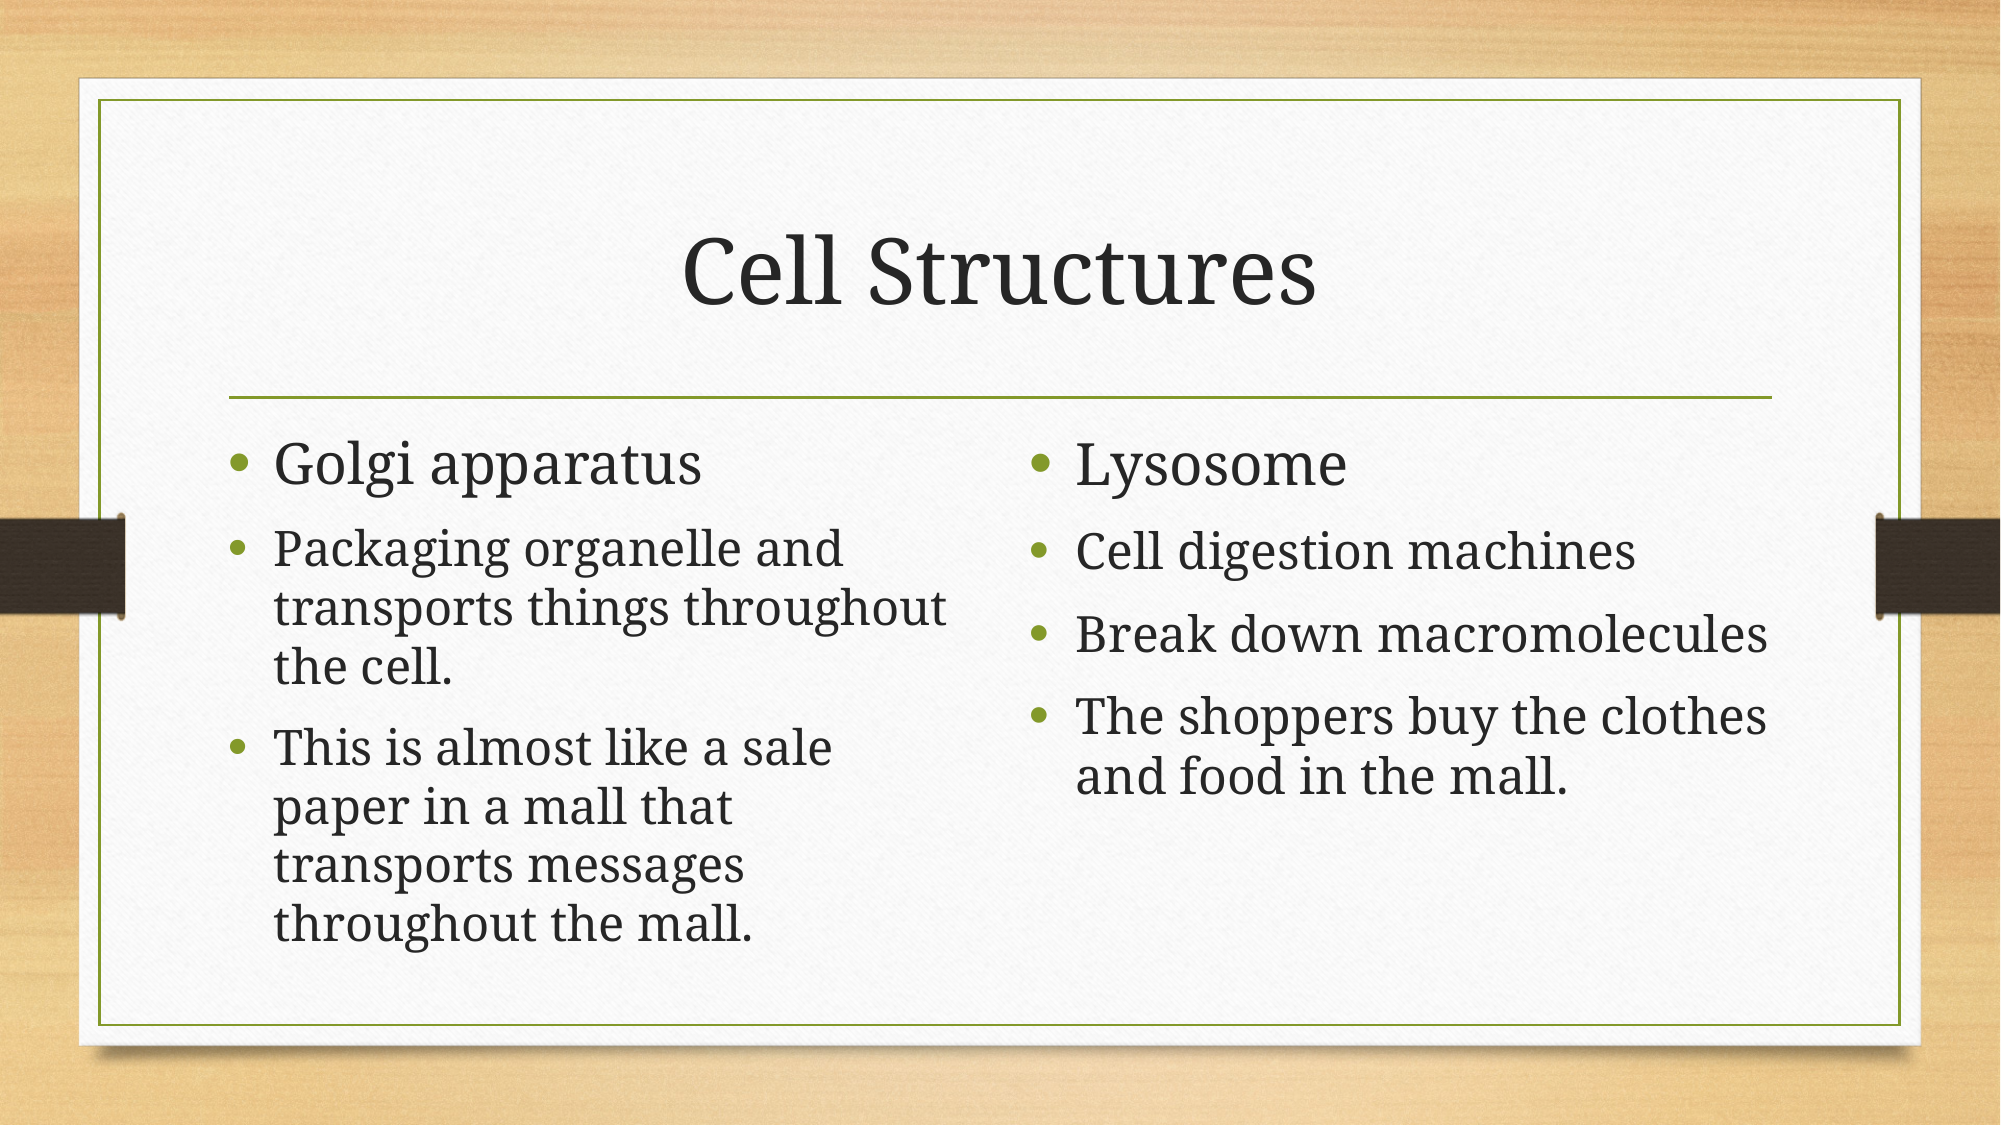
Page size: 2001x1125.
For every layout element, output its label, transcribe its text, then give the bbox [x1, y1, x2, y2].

list Golgi apparatus Packaging organelle and transports things throughout the cell. This is almost like a sale paper in a mall that transports messages throughout the mall. [213, 420, 987, 963]
picture [0, 0, 2001, 1125]
list Lysosome Cell digestion machines Break down macromolecules The shoppers buy the clothes and food in the mall. [1013, 420, 1788, 963]
title Cell Structures [212, 161, 1788, 375]
